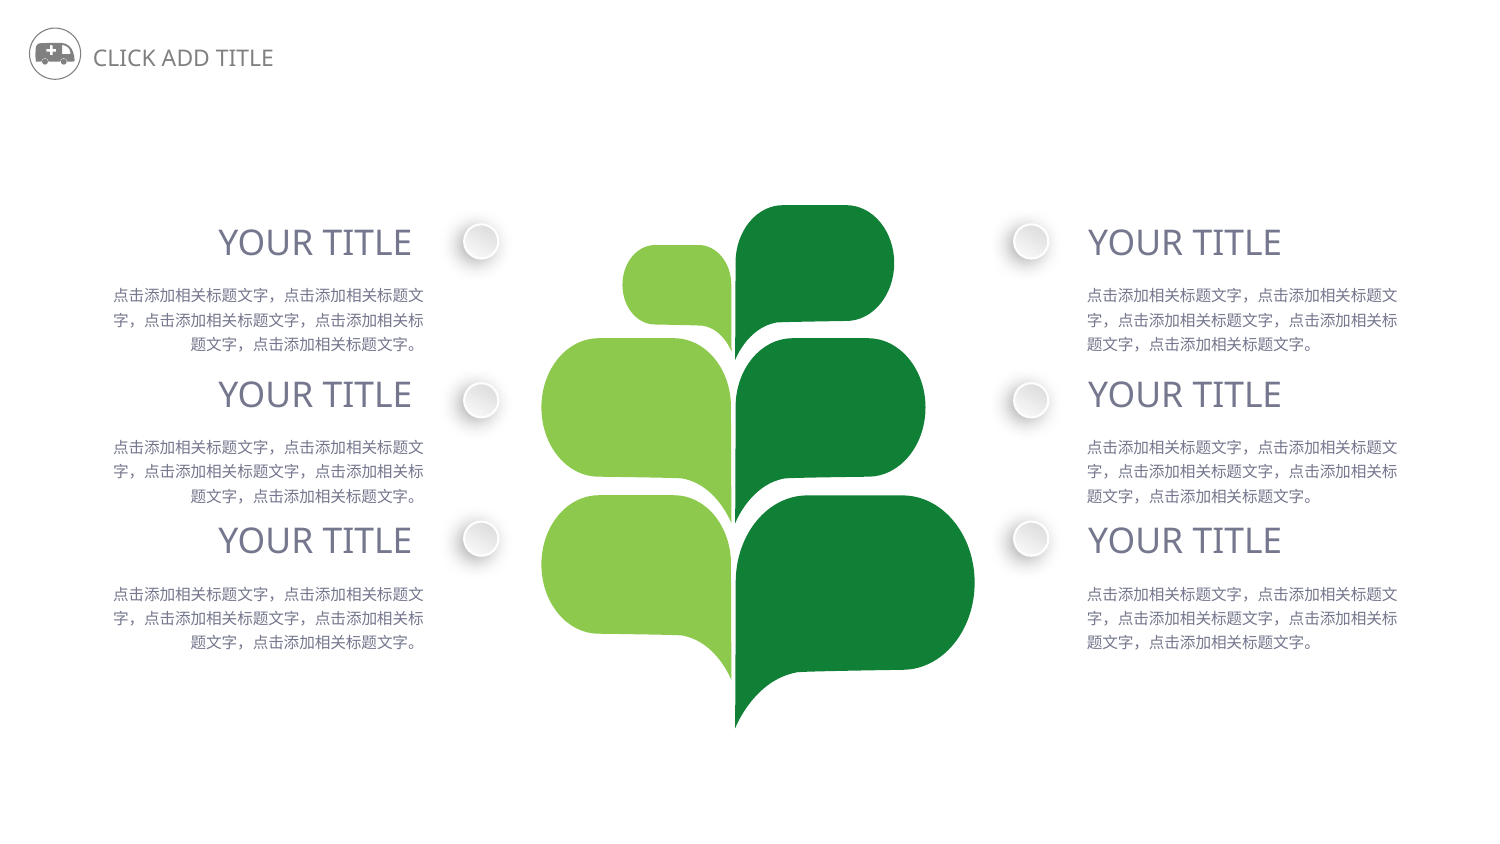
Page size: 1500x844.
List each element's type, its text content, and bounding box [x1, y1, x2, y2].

text_box [462, 381, 501, 420]
text_box 点击添加相关标题文字，点击添加相关标题文字，点击添加相关标题文字，点击添加相关标题文字，点击添加相关标题文字。 [99, 275, 433, 359]
text_box [1012, 381, 1051, 420]
text_box [735, 338, 926, 524]
text_box [1012, 222, 1051, 261]
text_box [541, 495, 732, 681]
text_box YOUR TITLE [140, 214, 424, 268]
text_box [735, 495, 975, 729]
text_box 点击添加相关标题文字，点击添加相关标题文字，点击添加相关标题文字，点击添加相关标题文字，点击添加相关标题文字。 [99, 427, 433, 511]
text_box YOUR TITLE [1076, 214, 1361, 268]
text_box 点击添加相关标题文字，点击添加相关标题文字，点击添加相关标题文字，点击添加相关标题文字，点击添加相关标题文字。 [1076, 427, 1410, 511]
text_box YOUR TITLE [1076, 512, 1361, 567]
text_box [462, 519, 501, 558]
text_box 点击添加相关标题文字，点击添加相关标题文字，点击添加相关标题文字，点击添加相关标题文字，点击添加相关标题文字。 [1076, 574, 1410, 657]
text_box [541, 338, 732, 524]
text_box 点击添加相关标题文字，点击添加相关标题文字，点击添加相关标题文字，点击添加相关标题文字，点击添加相关标题文字。 [99, 574, 433, 657]
text_box YOUR TITLE [140, 365, 424, 420]
text_box 点击添加相关标题文字，点击添加相关标题文字，点击添加相关标题文字，点击添加相关标题文字，点击添加相关标题文字。 [1076, 275, 1410, 359]
text_box [1012, 519, 1051, 558]
text_box YOUR TITLE [140, 512, 424, 567]
text_box [462, 222, 501, 261]
text_box [622, 245, 732, 352]
text_box YOUR TITLE [1076, 365, 1361, 420]
text_box [735, 205, 895, 361]
